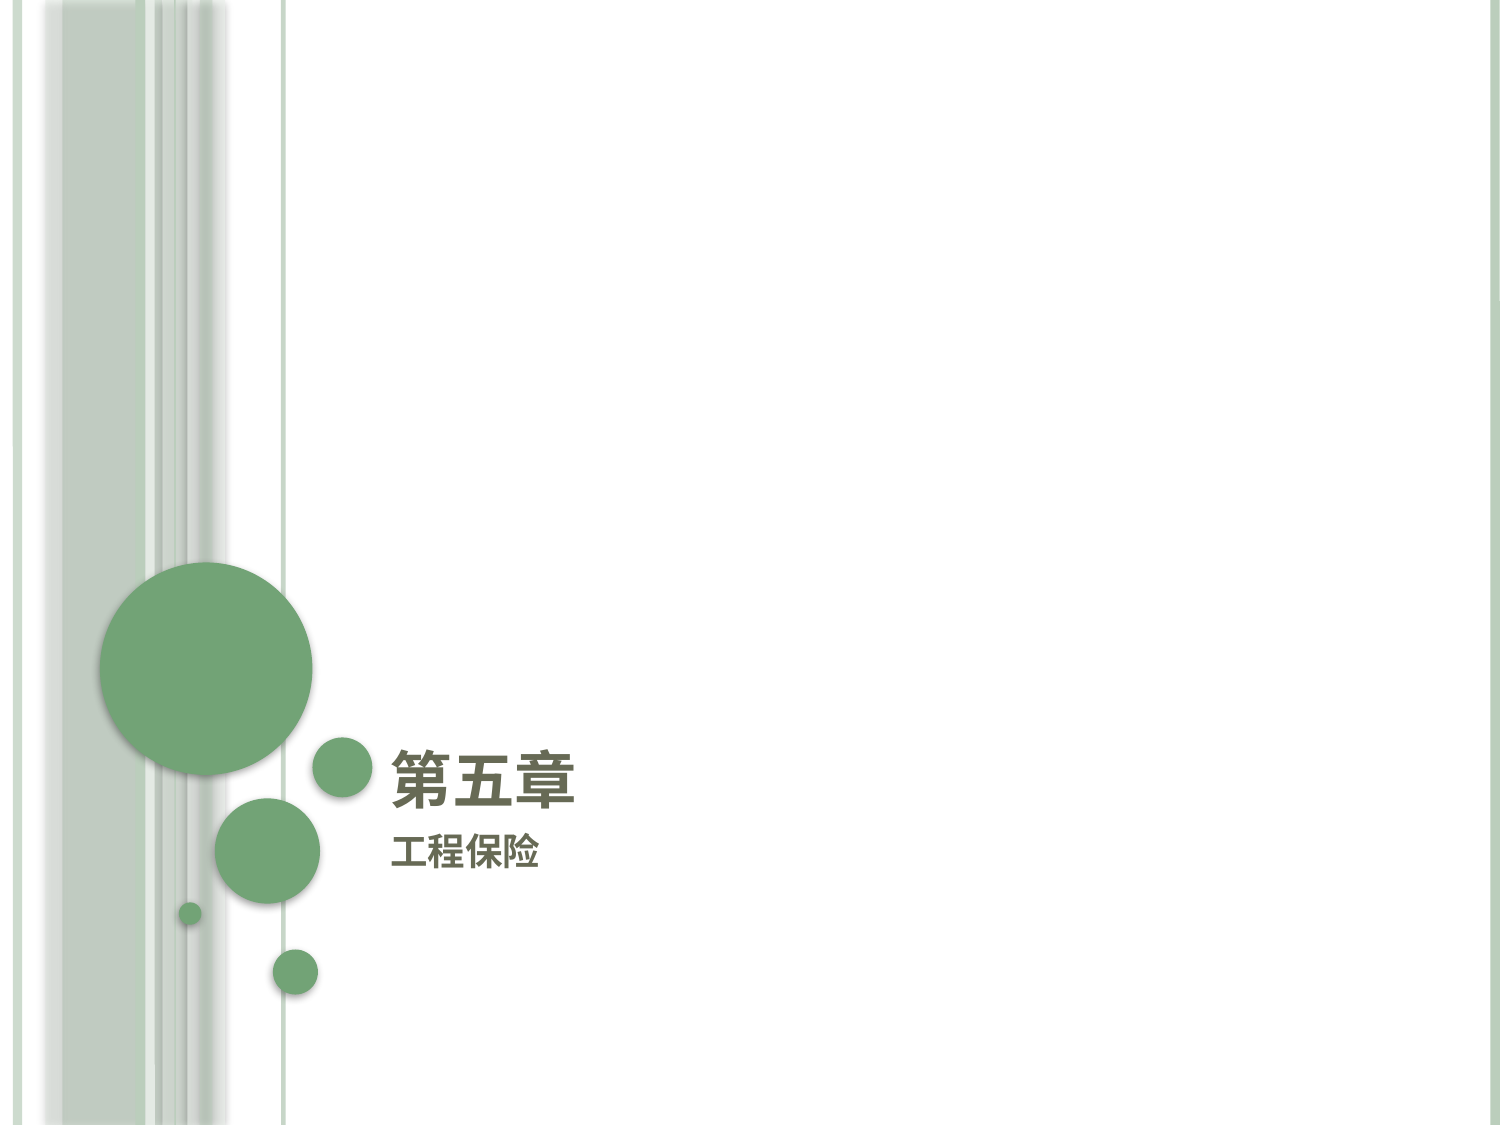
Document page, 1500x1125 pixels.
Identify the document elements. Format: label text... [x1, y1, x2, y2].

title 第五章 [375, 512, 1388, 820]
subtitle 工程保险 [374, 820, 1388, 1047]
